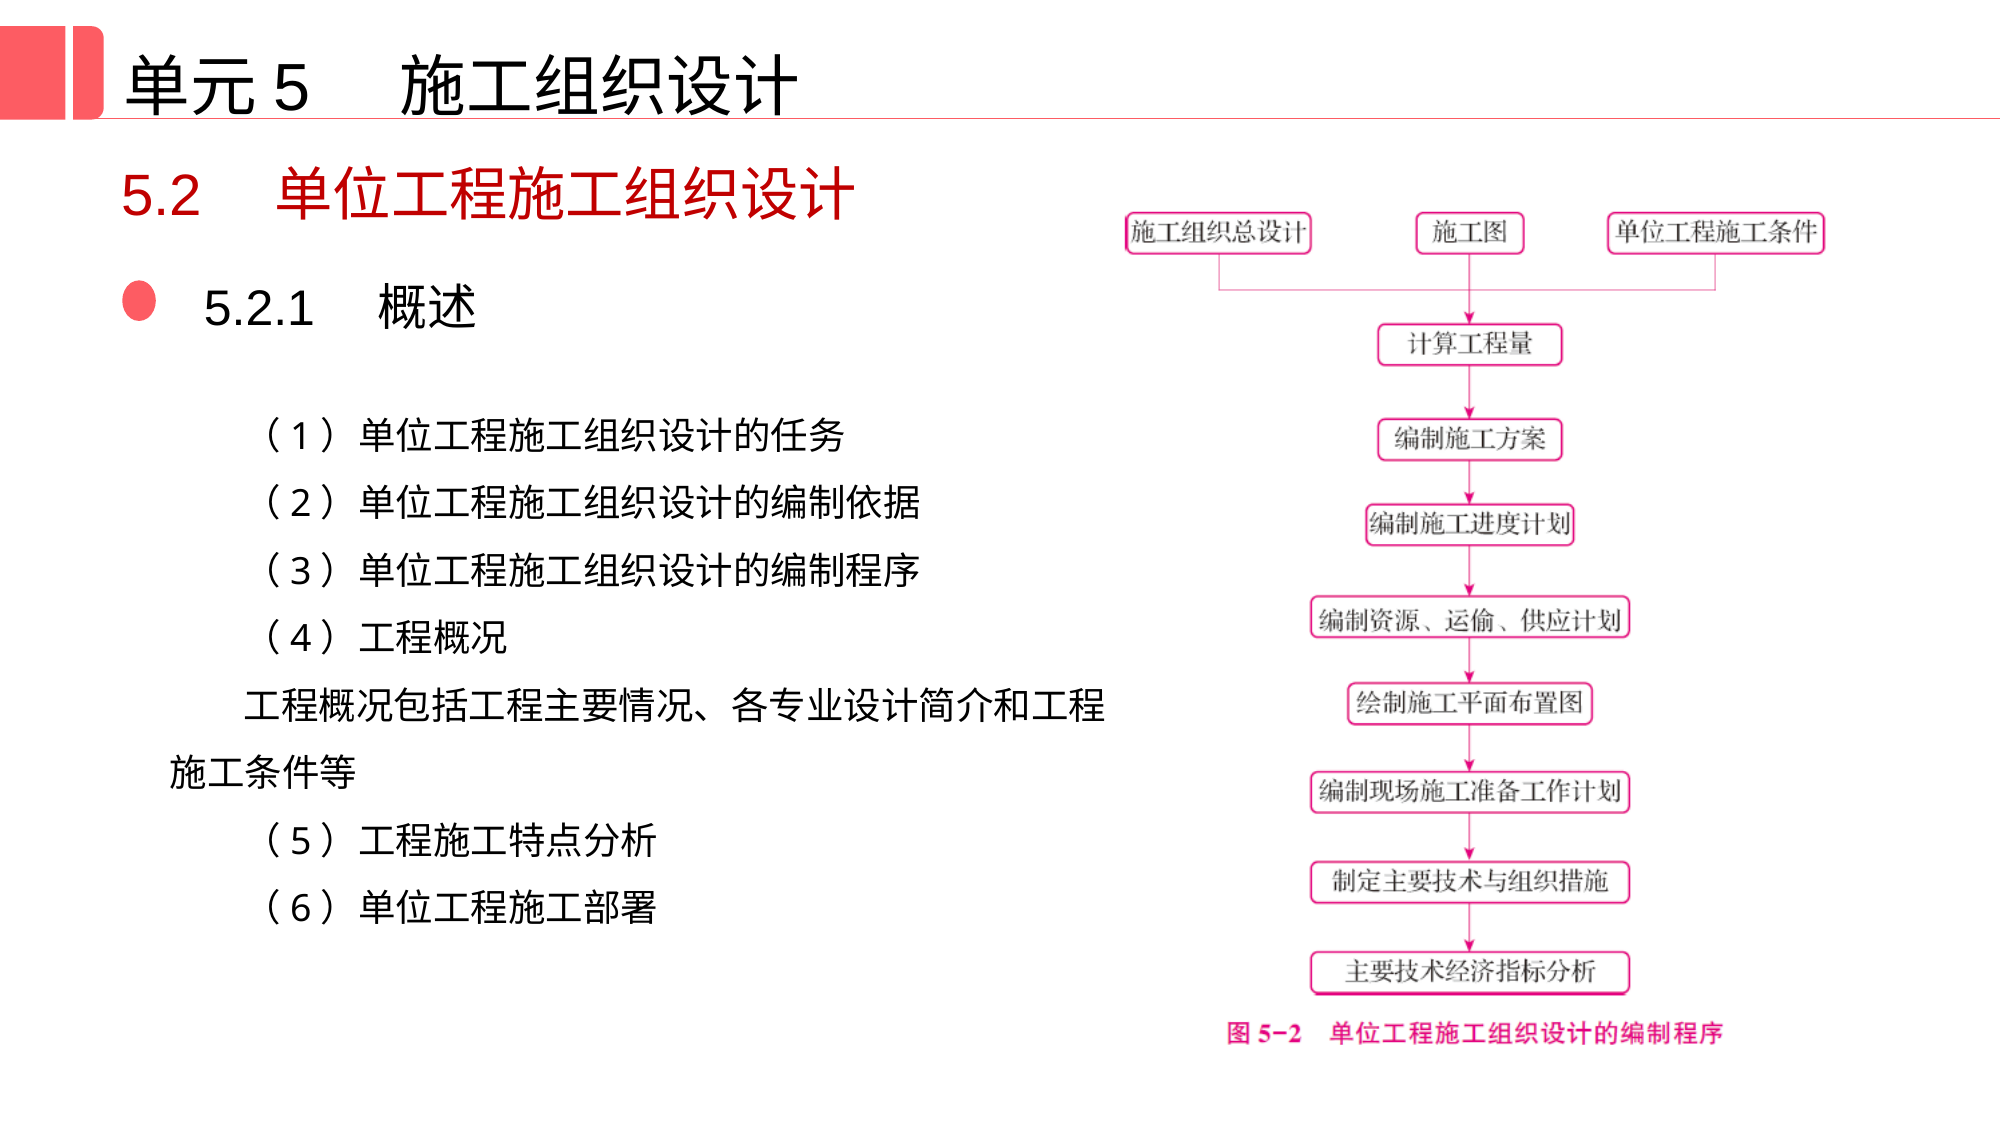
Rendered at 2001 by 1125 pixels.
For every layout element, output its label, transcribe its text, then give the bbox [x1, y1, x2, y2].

picture [1093, 192, 1855, 1065]
text_box （1）单位工程施工组织设计的任务 （2）单位工程施工组织设计的编制依据 （3）单位工程施工组织设计的编制程序 （4）工程概况 工程概况包括工程主要情况、各专业设计简介和工程施工条件等 （5）工程施工特点分析 （6）单位工程施工部署 [154, 381, 1093, 1005]
text_box 5.2 单位工程施工组织设计 [106, 149, 872, 235]
text_box 5.2.1 概述 [189, 268, 1093, 344]
list 单元5 施工组织设计 [108, 12, 1891, 248]
text_box [122, 280, 156, 321]
